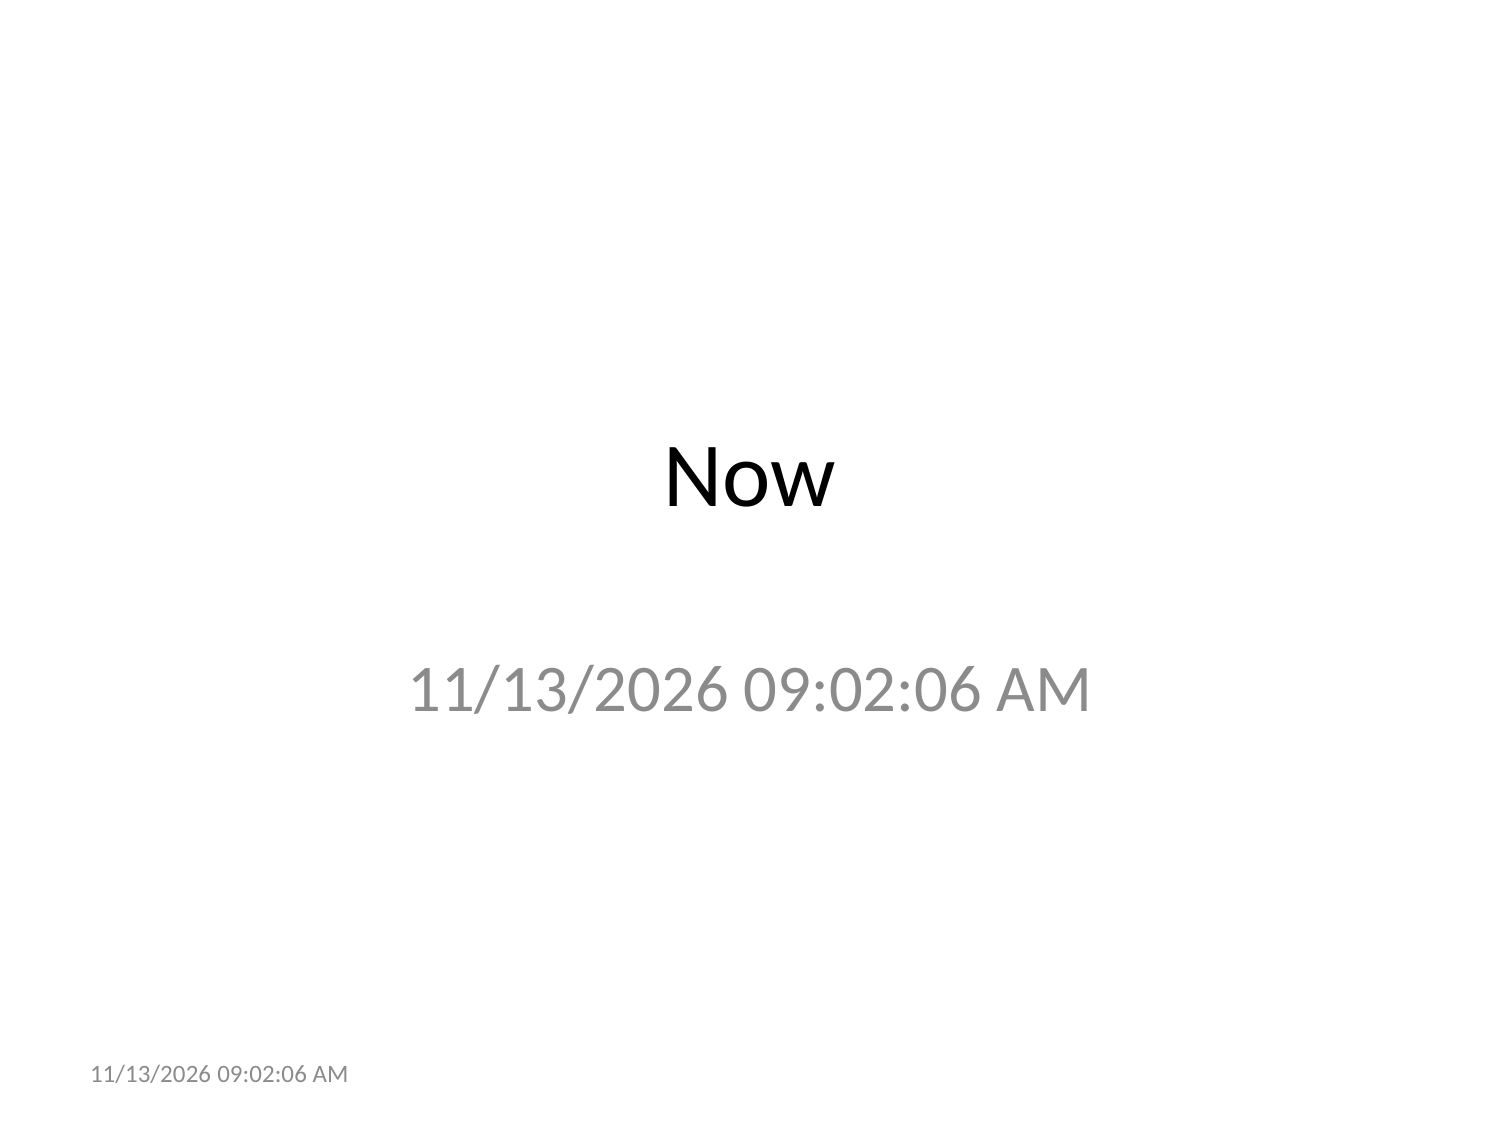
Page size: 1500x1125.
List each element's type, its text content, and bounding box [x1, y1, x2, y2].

subtitle 2011-12-19 10:20:04 AM [225, 637, 1275, 925]
title Now [112, 349, 1388, 591]
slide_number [75, 1042, 425, 1103]
